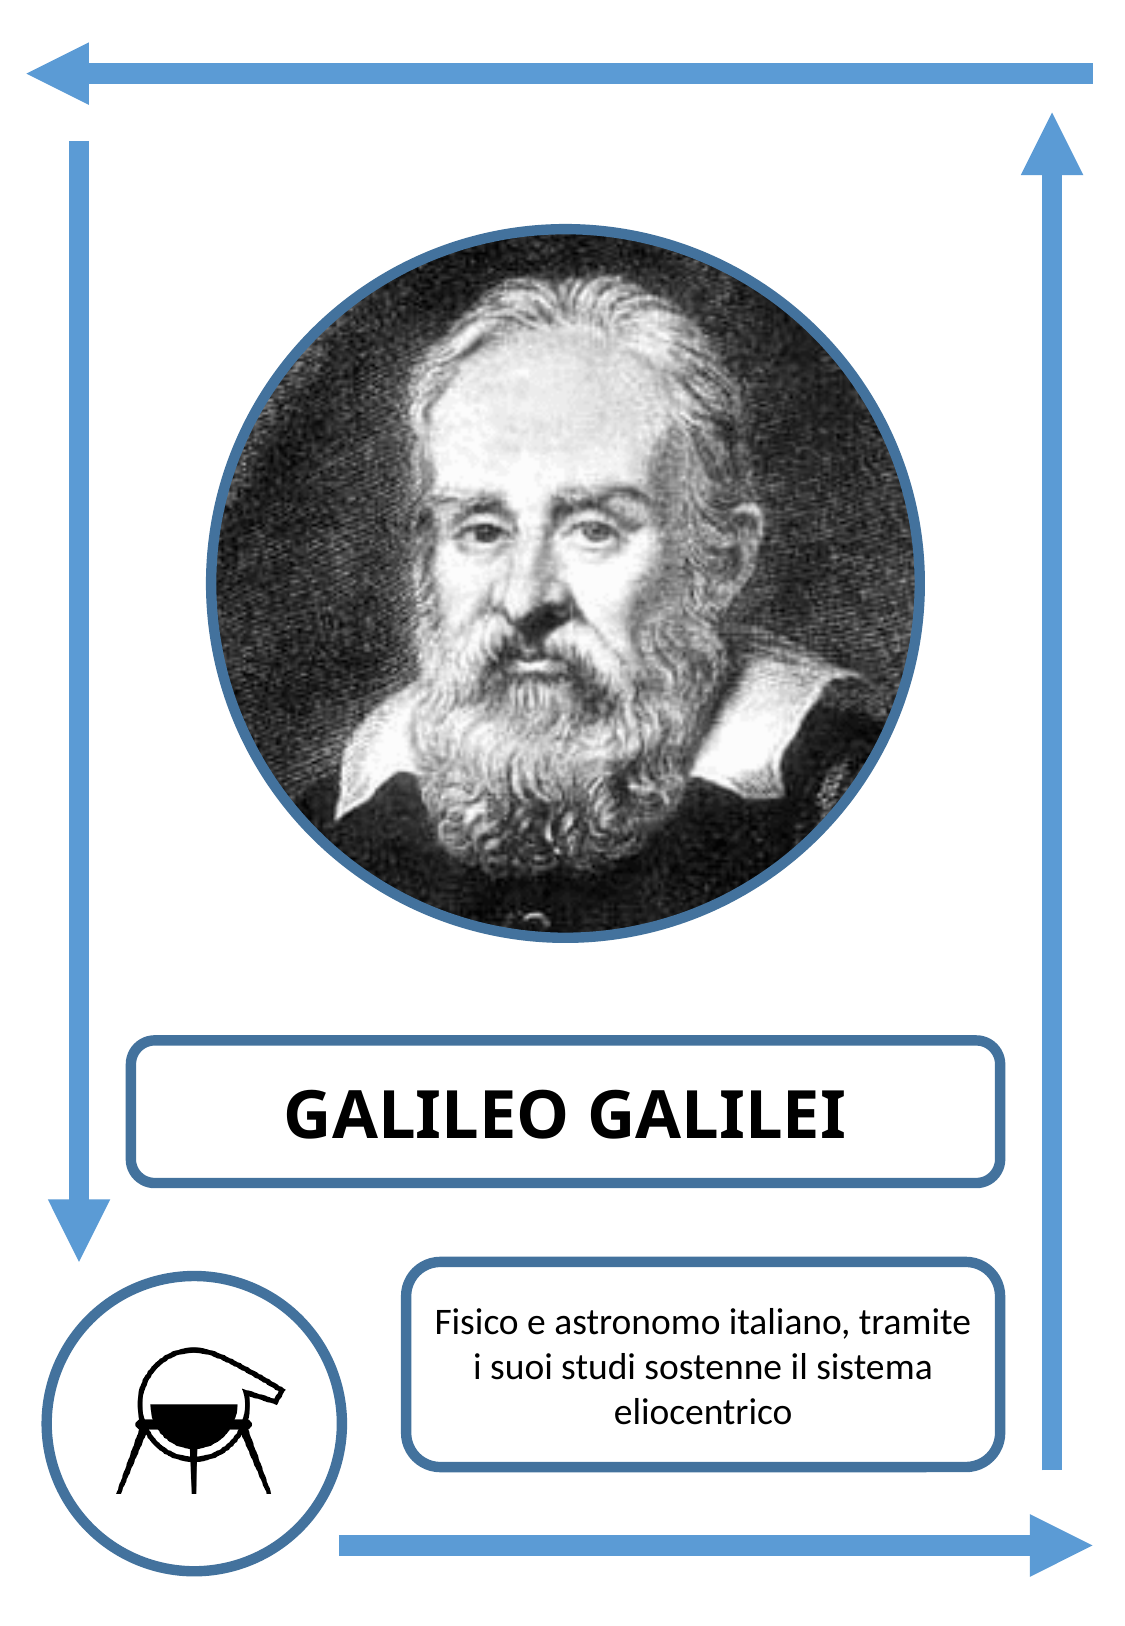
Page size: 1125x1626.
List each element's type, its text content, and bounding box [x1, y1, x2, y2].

picture [110, 1319, 291, 1499]
text_box GALILEO GALILEI [129, 1039, 1002, 1185]
text_box [45, 1274, 343, 1573]
picture [211, 229, 920, 938]
text_box Fisico e astronomo italiano, tramite i suoi studi sostenne il sistema eliocentrico [405, 1260, 1002, 1469]
